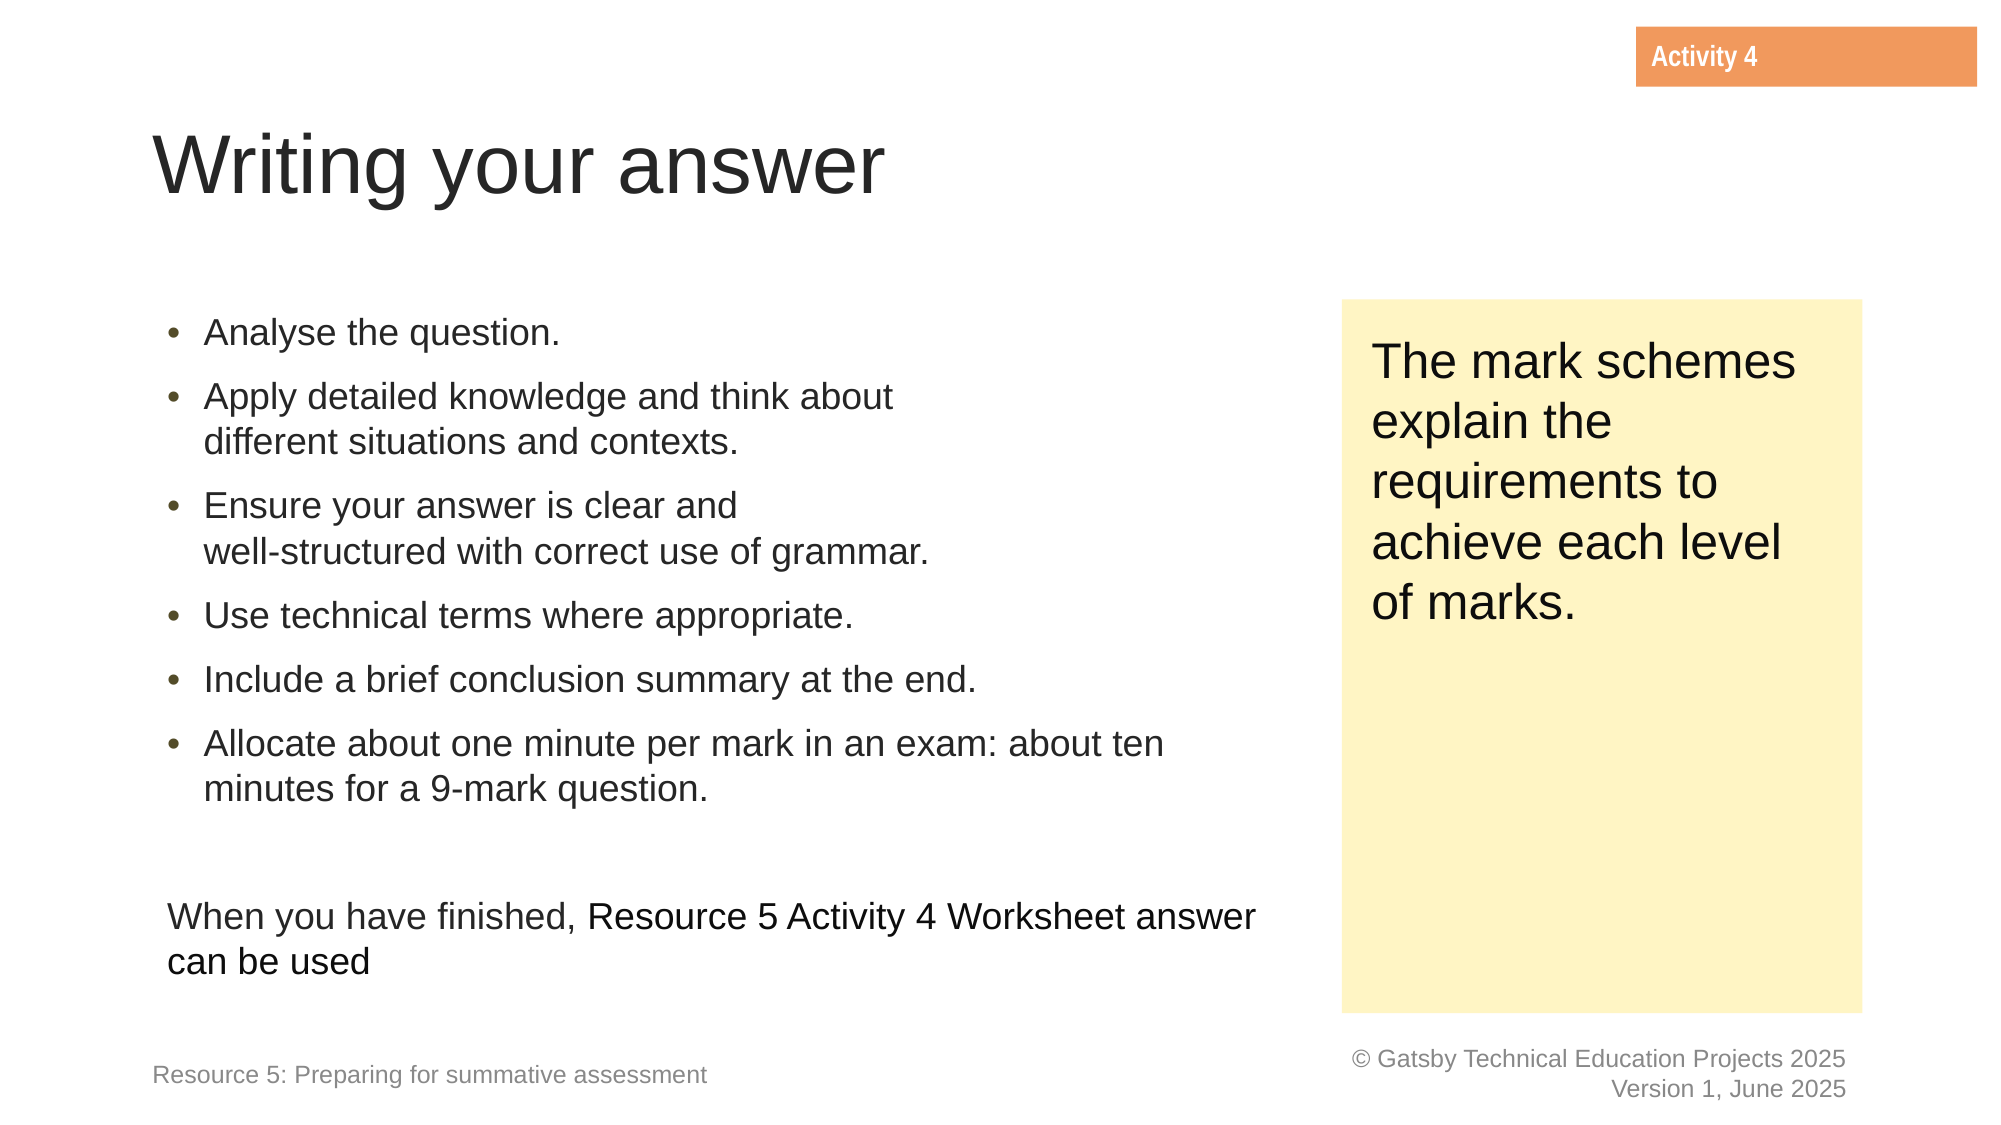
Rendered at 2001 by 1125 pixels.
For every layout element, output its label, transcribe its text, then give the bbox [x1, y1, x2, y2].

list Analyse the question. Apply detailed knowledge and think about different situations and contexts. Ensure your answer is clear and well-structured with correct use of grammar. Use technical terms where appropriate. Include a brief conclusion summary at the end. Allocate about one minute per mark in an exam: about ten minutes for a 9-mark question. When you have finished, Resource 5 Activity 4 Worksheet answer can be used [137, 278, 1300, 1014]
list The mark schemes explain the requirements to achieve each level of marks. [1340, 298, 1864, 1015]
title Writing your answer [137, 59, 1863, 278]
list Activity 4 [1636, 26, 1978, 87]
list Resource 5: Preparing for summative assessment [137, 1042, 1319, 1103]
